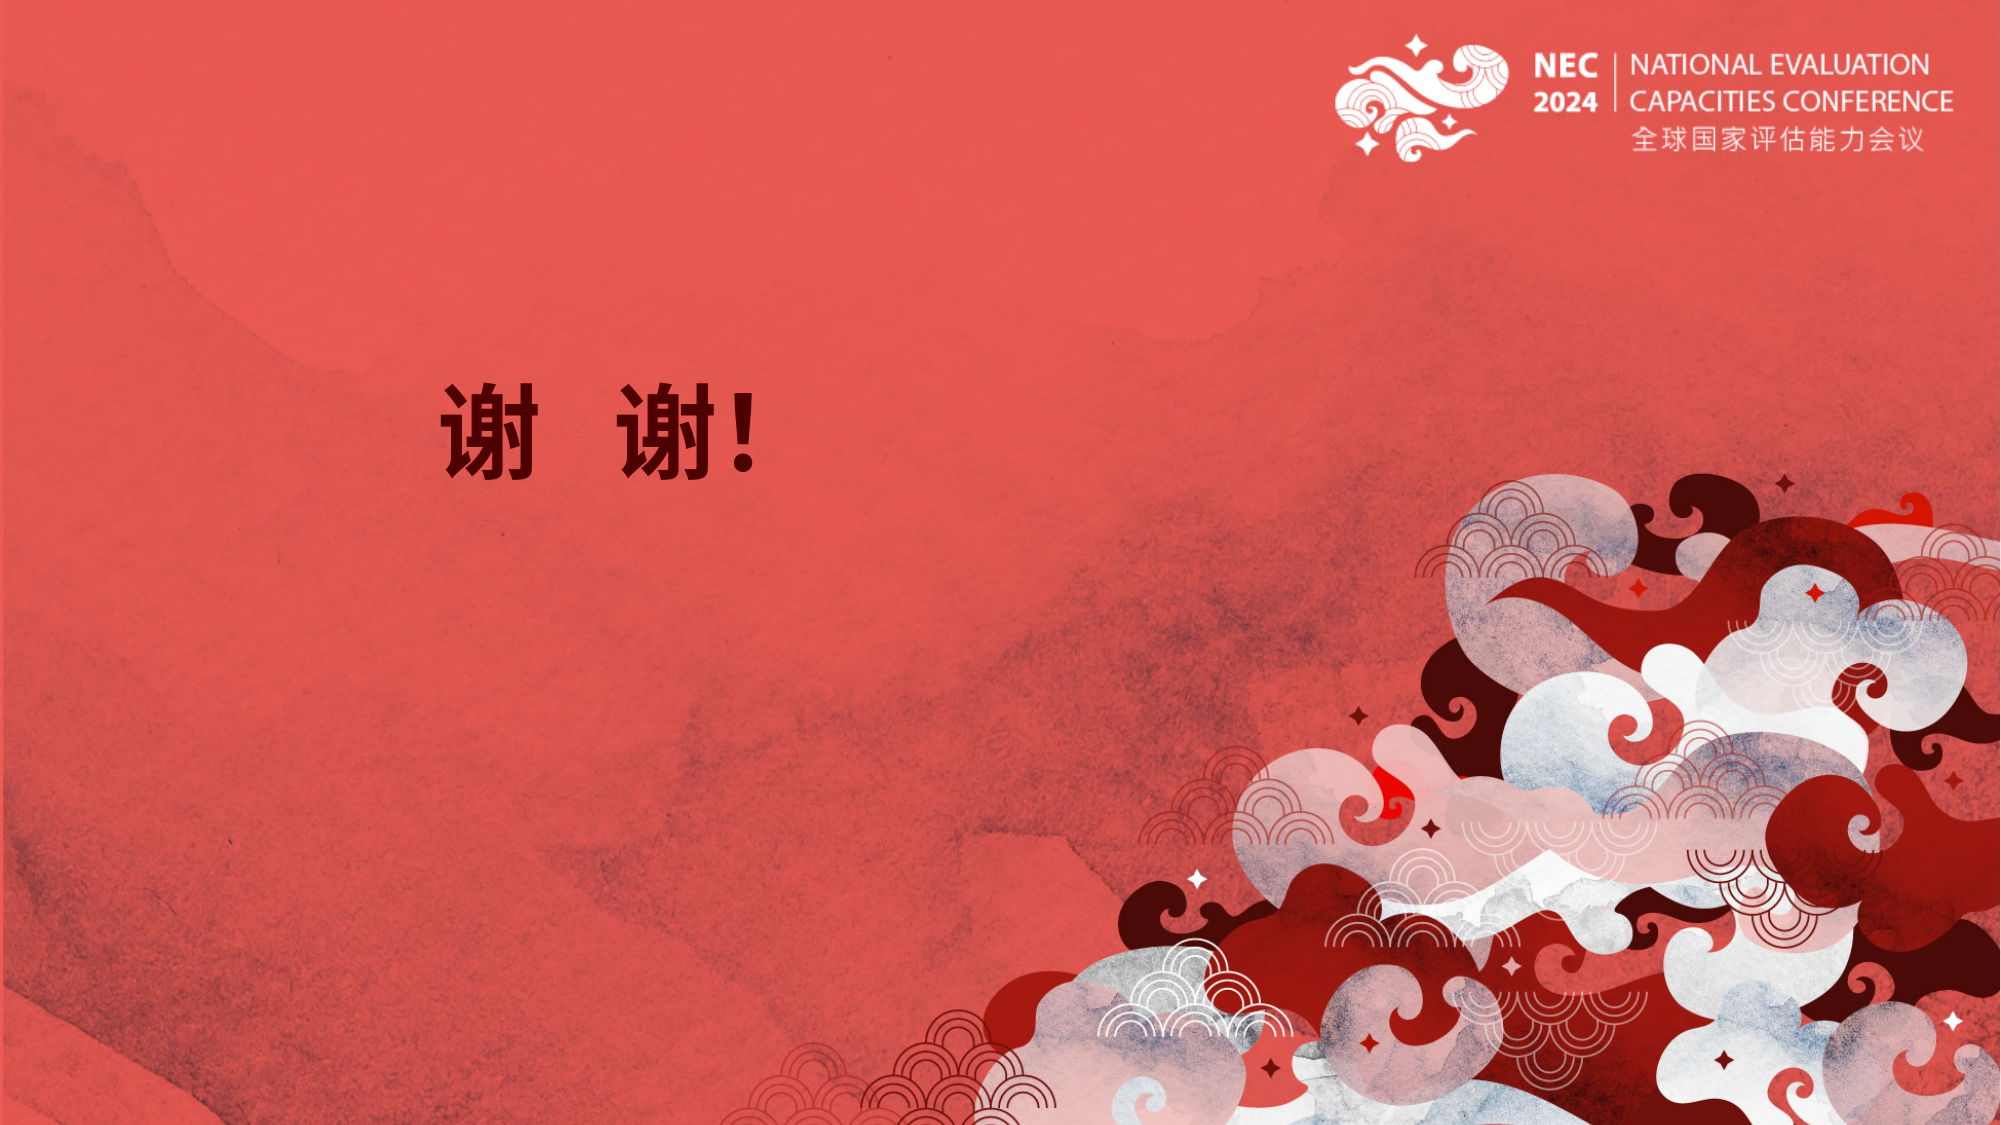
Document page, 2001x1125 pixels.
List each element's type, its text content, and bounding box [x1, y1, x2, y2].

title 谢 谢！ [422, 373, 1286, 660]
picture [0, 0, 2001, 1125]
